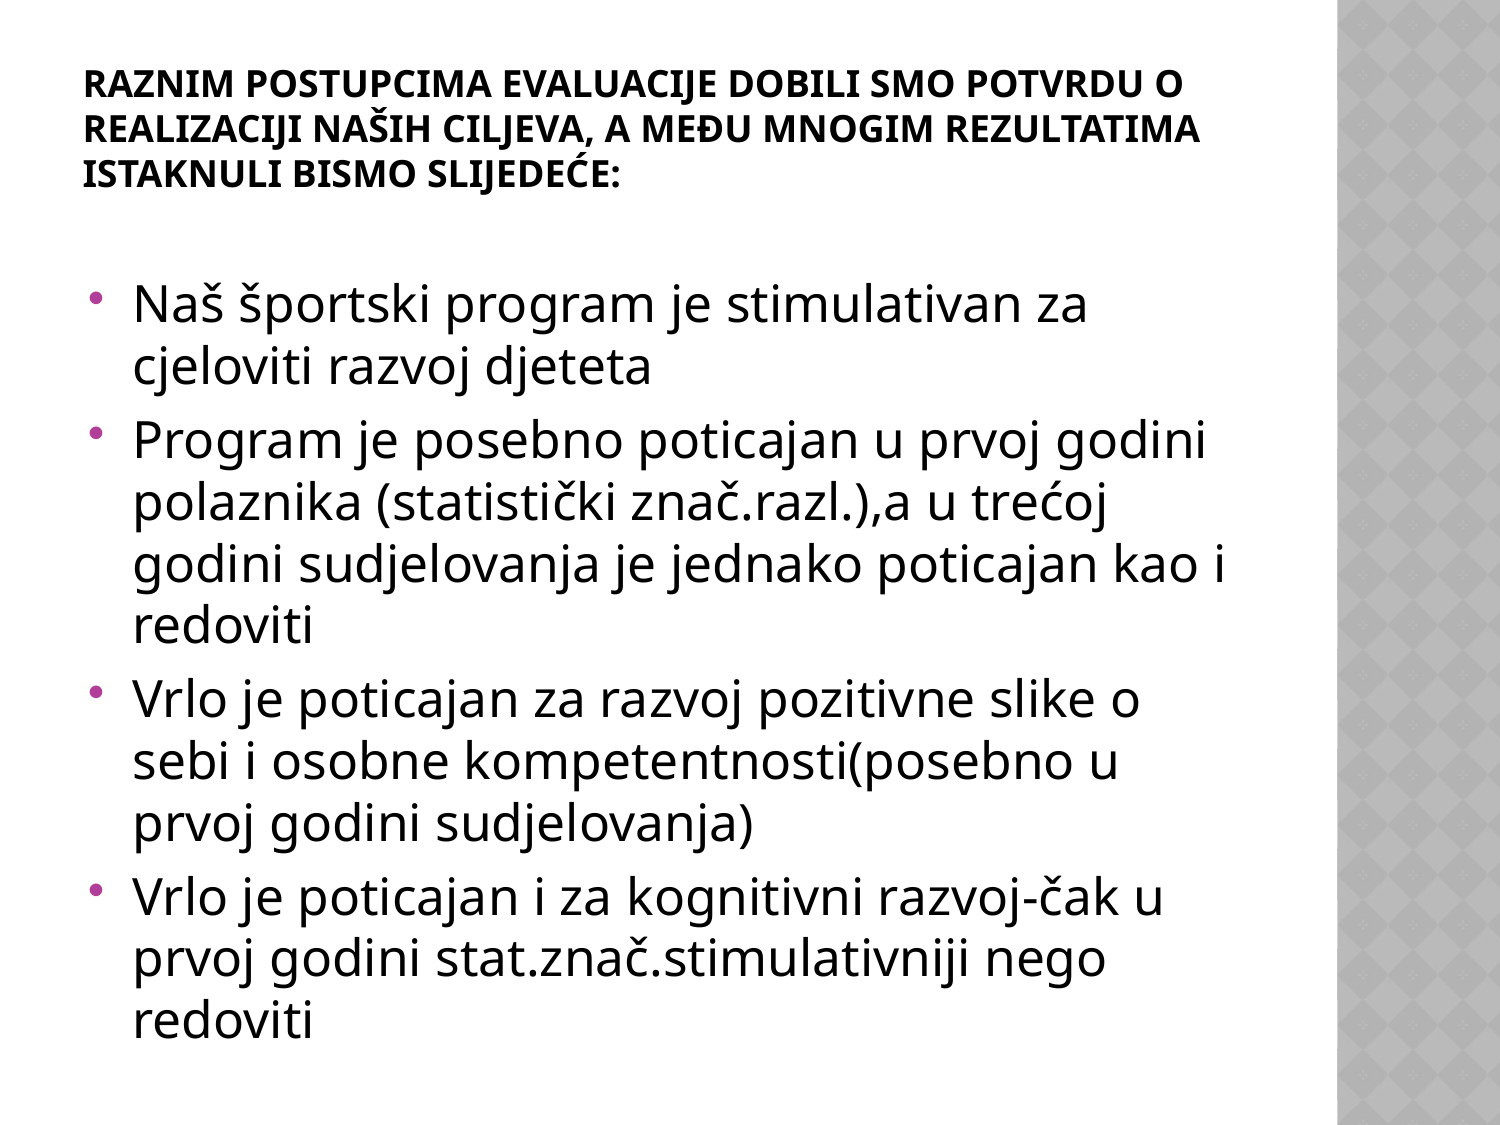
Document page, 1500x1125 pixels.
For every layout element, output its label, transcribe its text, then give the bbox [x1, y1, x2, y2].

list Naš športski program je stimulativan za cjeloviti razvoj djeteta Program je posebno poticajan u prvoj godini polaznika (statistički znač.razl.),a u trećoj godini sudjelovanja je jednako poticajan kao i redoviti Vrlo je poticajan za razvoj pozitivne slike o sebi i osobne kompetentnosti(posebno u prvoj godini sudjelovanja) Vrlo je poticajan i za kognitivni razvoj-čak u prvoj godini stat.znač.stimulativniji nego redoviti [75, 264, 1263, 1059]
title Raznim postupcima evaluacije dobili smo potvrdu o realizaciji naših ciljeva, a među mnogim rezultatima istaknuli bismo slijedeće: [75, 52, 1263, 240]
